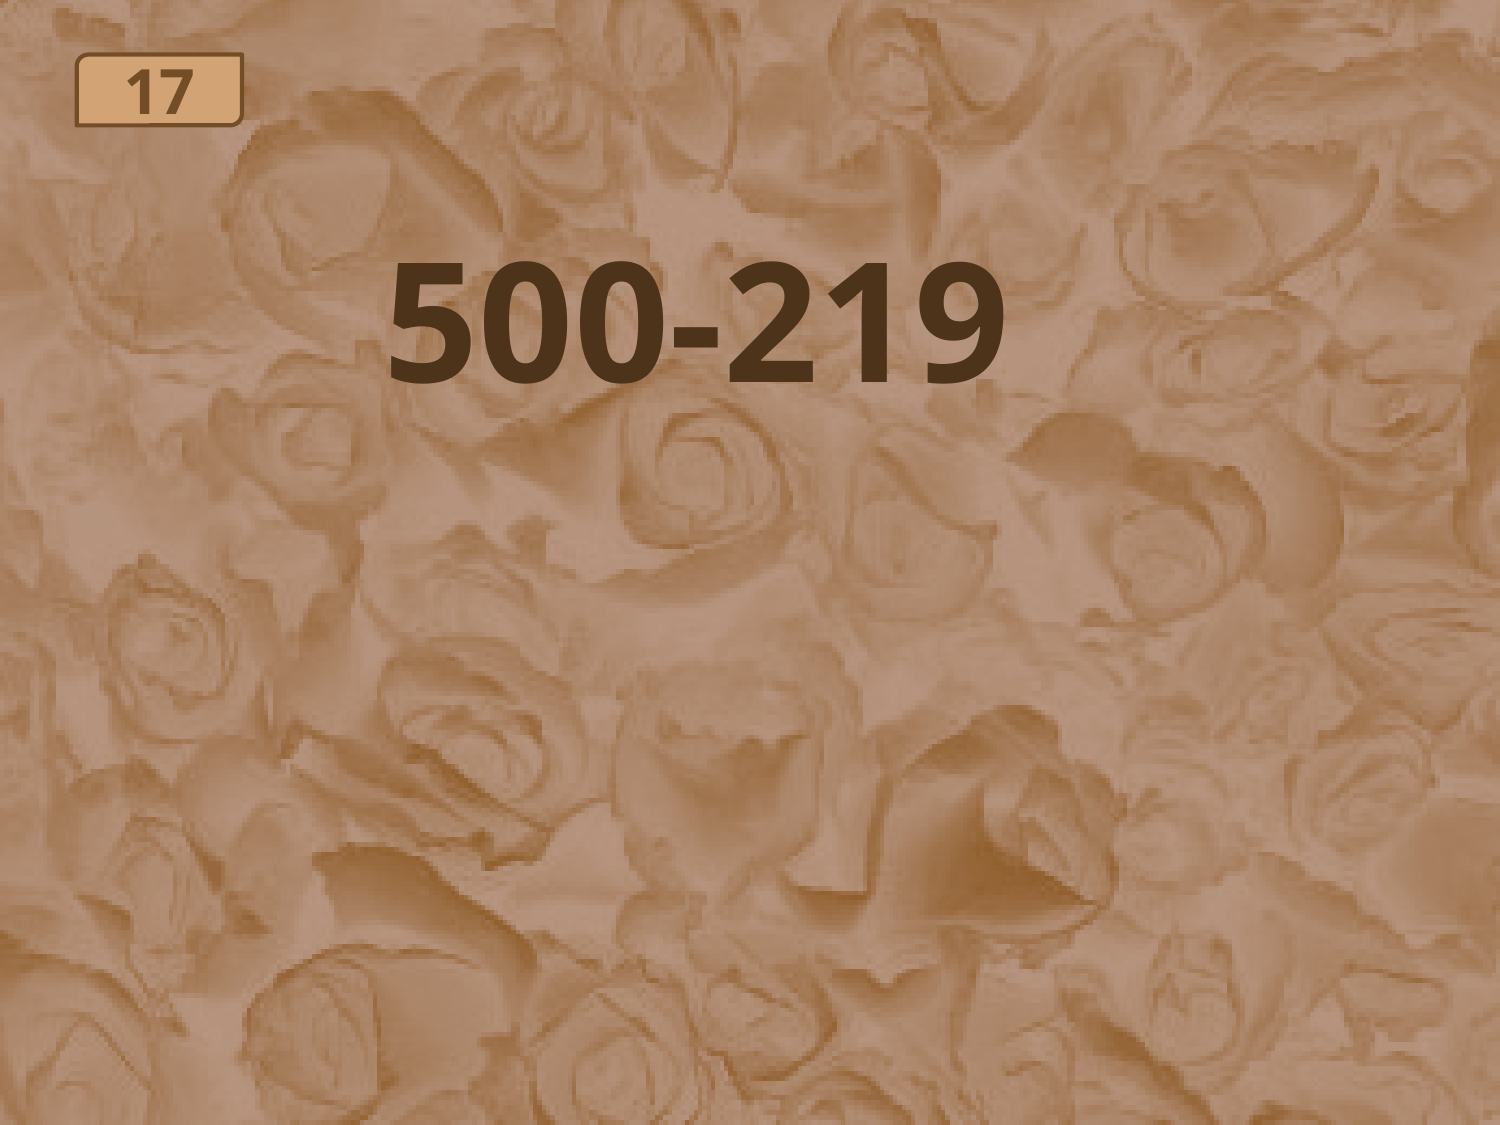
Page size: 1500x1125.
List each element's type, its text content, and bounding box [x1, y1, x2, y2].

text_box 500-219 [159, 208, 1365, 423]
text_box 17 [74, 52, 245, 128]
